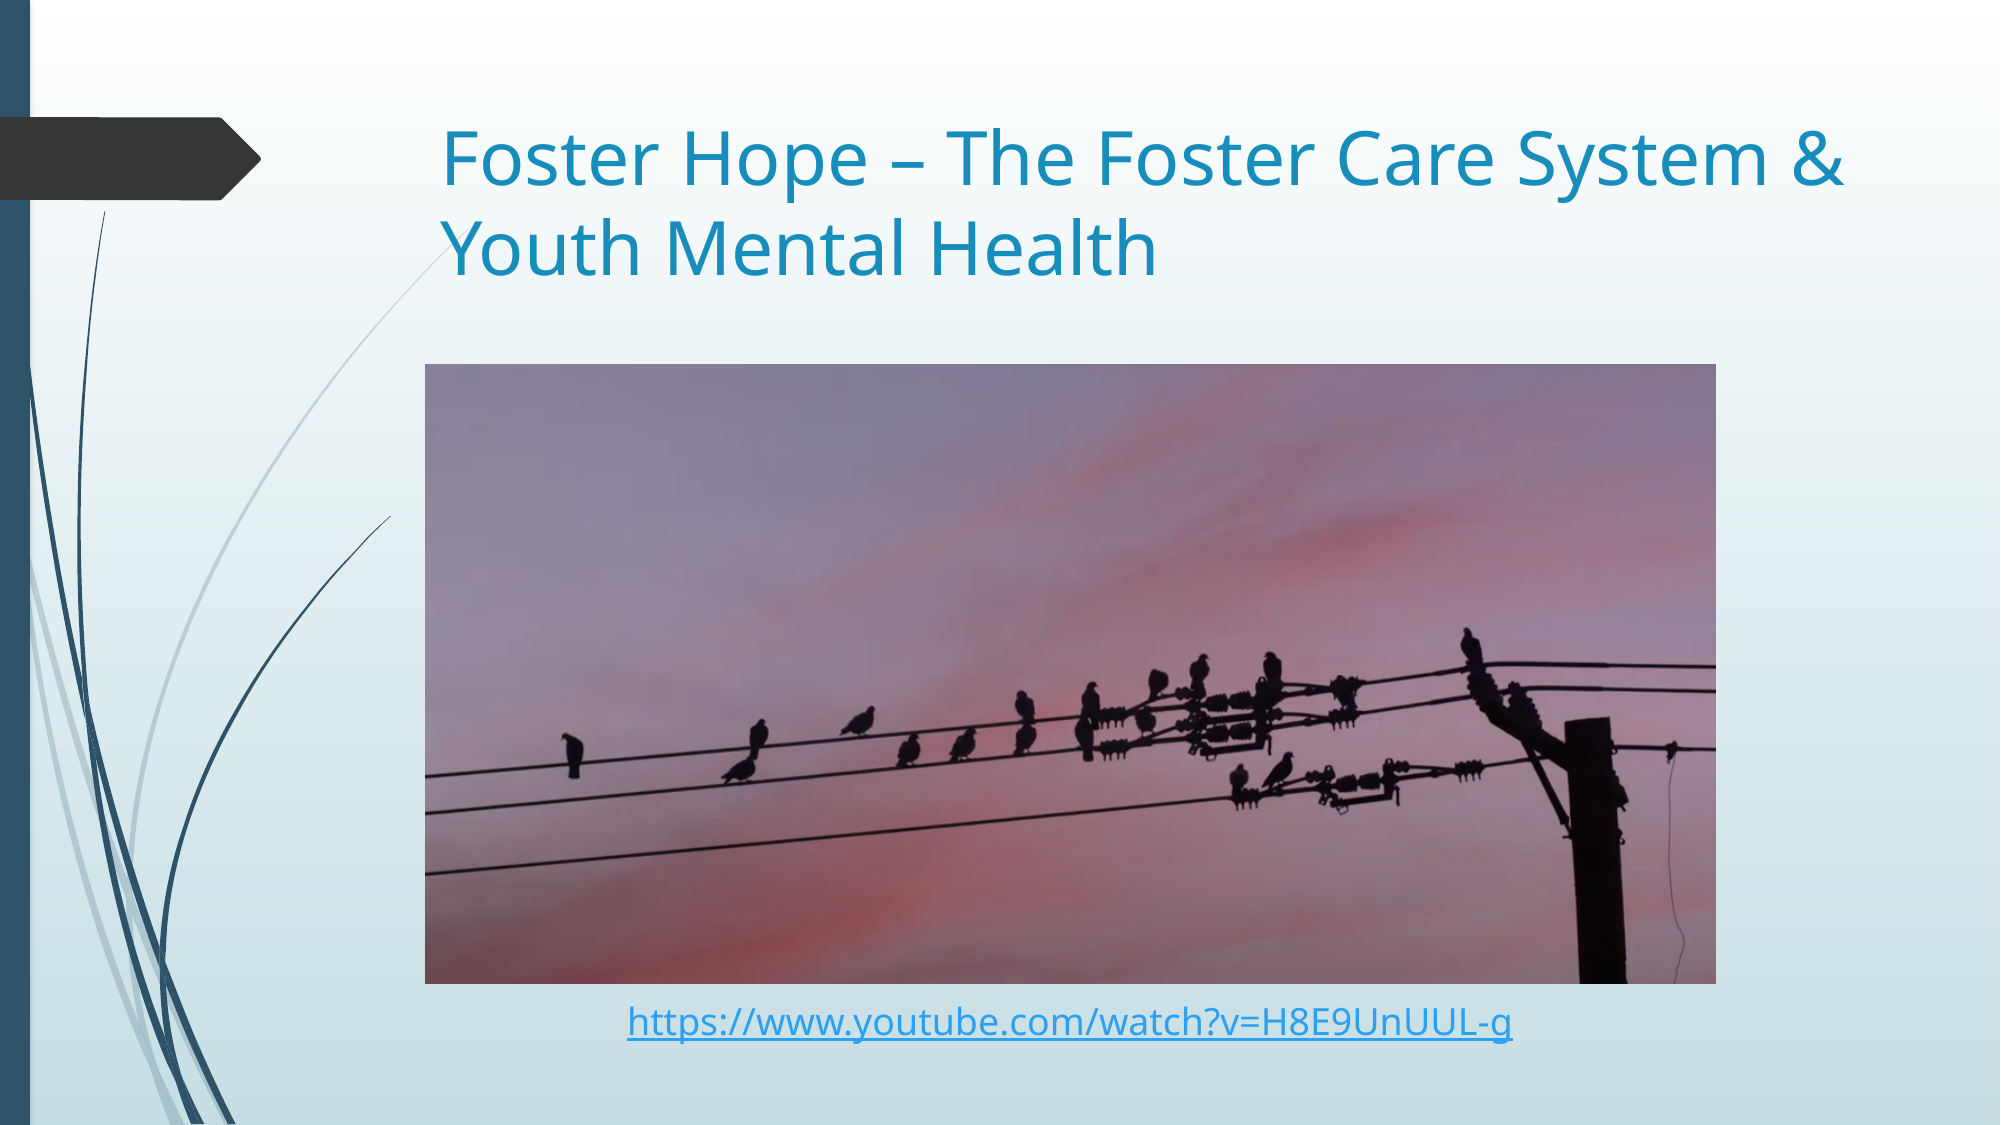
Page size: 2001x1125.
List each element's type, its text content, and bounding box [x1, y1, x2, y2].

text_box https://www.youtube.com/watch?v=H8E9UnUUL-g [612, 992, 1529, 1101]
title Foster Hope – The Foster Care System & Youth Mental Health [425, 102, 1888, 313]
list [425, 363, 1716, 985]
